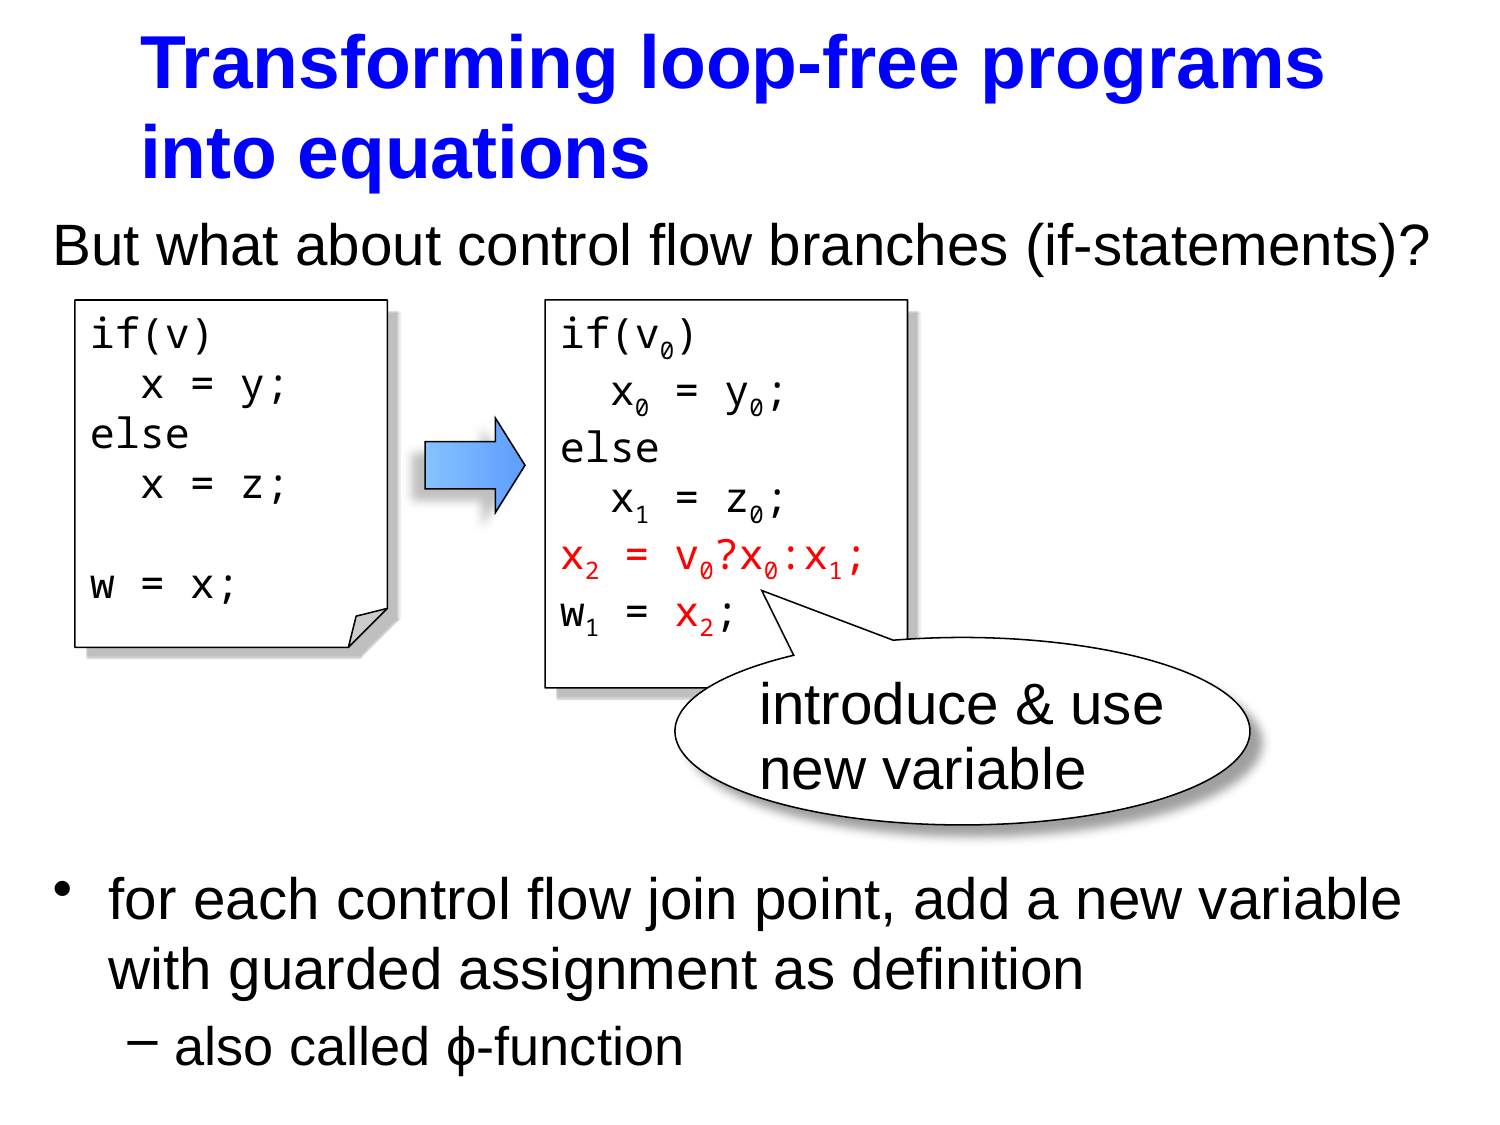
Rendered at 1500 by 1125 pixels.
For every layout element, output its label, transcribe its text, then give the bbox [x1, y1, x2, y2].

text_box [425, 418, 526, 513]
text_box if(v0) x0 = y0; else x1 = z0; x2 = v0?x0:x1; w1 = x2; [545, 299, 908, 688]
list But what about control flow branches (if-statements)? for each control flow join point, add a new variable with guarded assignment as definition also called ϕ-function [37, 199, 1500, 1051]
title Transforming loop-free programs into equations [124, 31, 1476, 176]
text_box introduce & use new variable [674, 590, 1250, 825]
text_box if(v) x = y; else x = z; w = x; [74, 299, 388, 648]
